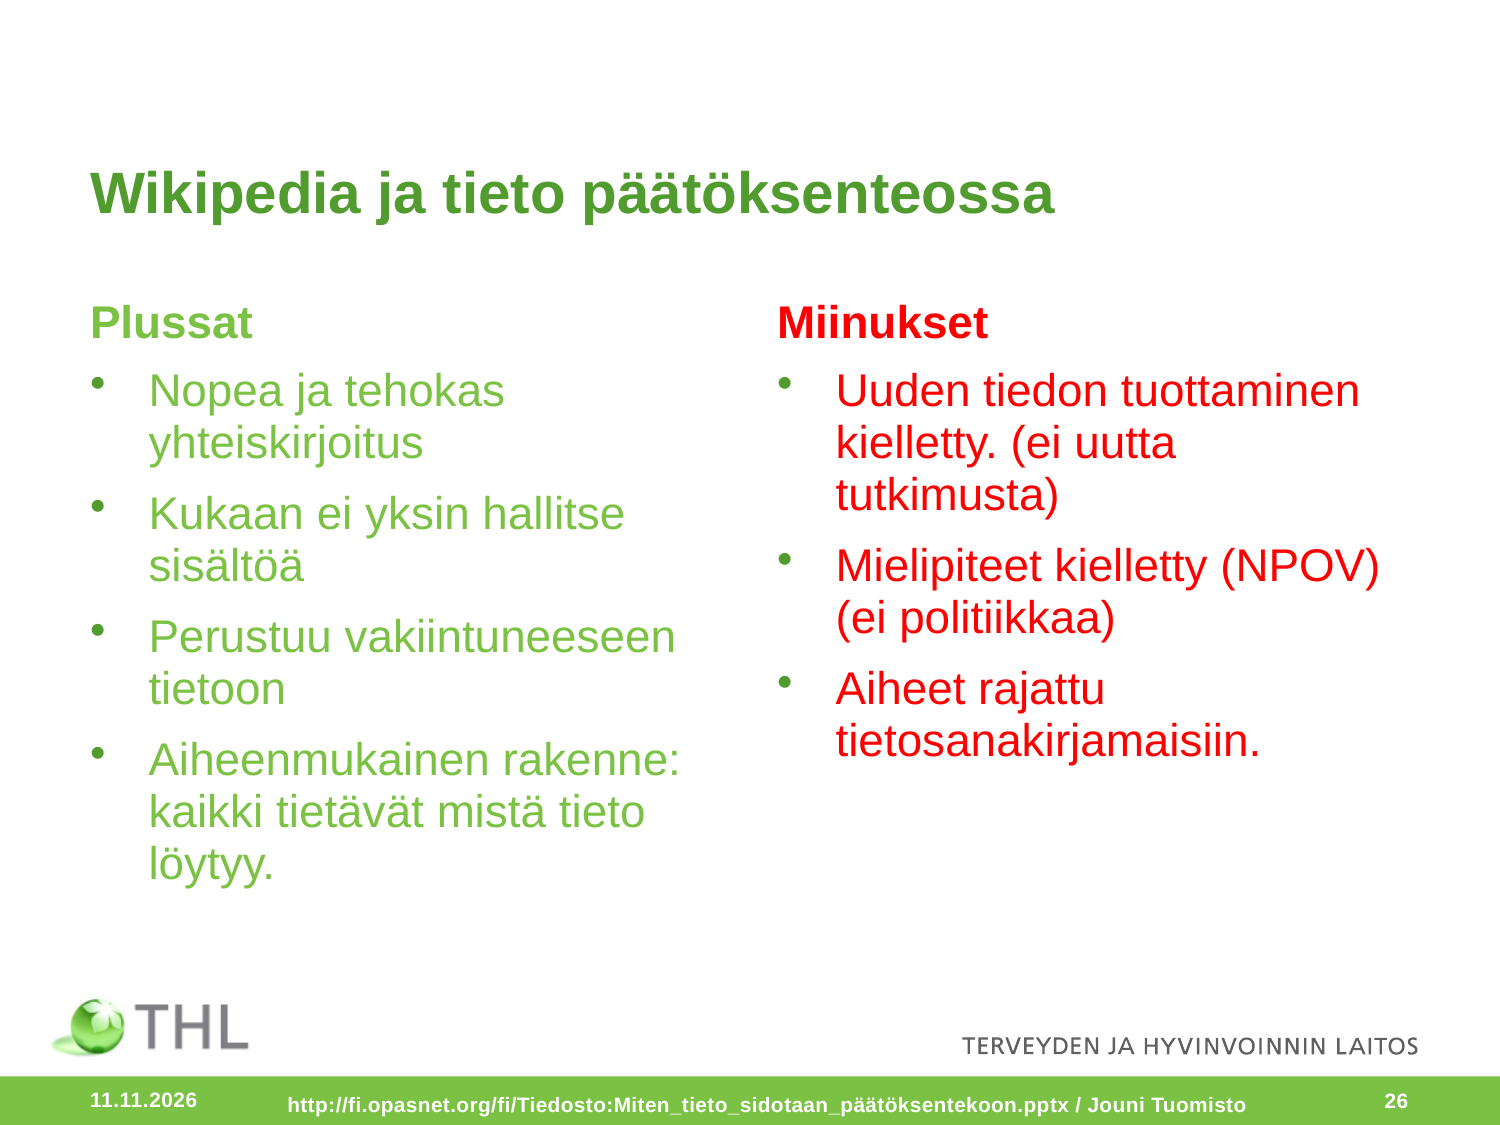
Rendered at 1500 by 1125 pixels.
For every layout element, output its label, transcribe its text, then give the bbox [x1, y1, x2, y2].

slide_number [74, 1080, 255, 1118]
title Wikipedia ja tieto päätöksenteossa [74, 44, 1426, 233]
list Plussat [74, 251, 738, 356]
footer http://fi.opasnet.org/fi/Tiedosto:Miten_tieto_sidotaan_päätöksentekoon.pptx / Jouni Tuomisto [253, 1082, 1282, 1125]
picture [24, 983, 275, 1067]
list Miinukset [761, 251, 1426, 356]
list Nopea ja tehokas yhteiskirjoitus Kukaan ei yksin hallitse sisältöä Perustuu vakiintuneeseen tietoon Aiheenmukainen rakenne: kaikki tietävät mistä tieto löytyy. [74, 356, 738, 1006]
list Uuden tiedon tuottaminen kielletty. (ei uutta tutkimusta) Mielipiteet kielletty (NPOV) (ei politiikkaa) Aiheet rajattu tietosanakirjamaisiin. [761, 356, 1426, 1006]
slide_number 26 [1245, 1082, 1424, 1118]
